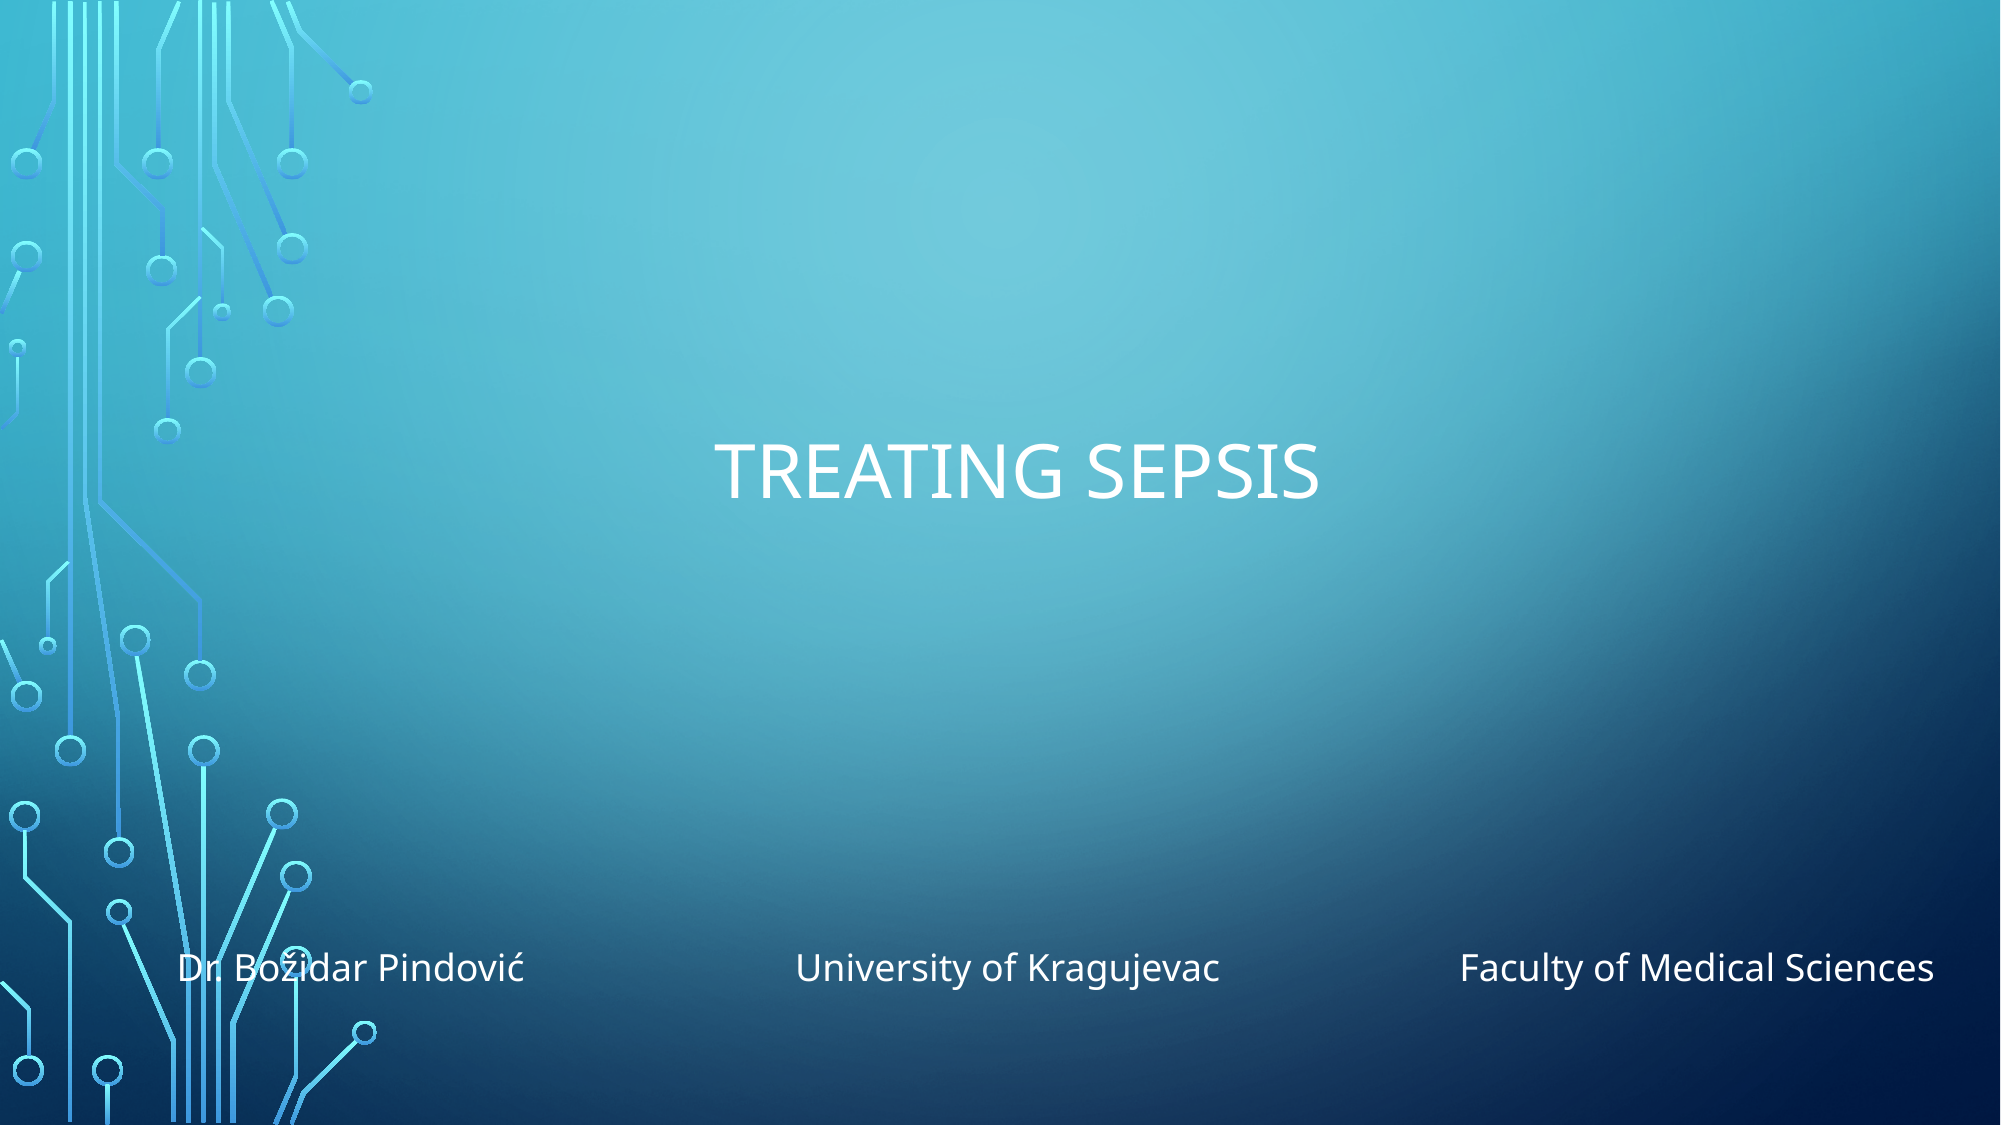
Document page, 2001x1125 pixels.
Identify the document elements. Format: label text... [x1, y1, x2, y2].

text_box University of Kragujevac [780, 936, 1236, 997]
text_box Faculty of Medical Sciences [1444, 936, 1951, 997]
title TREATING SEPSIS [72, 299, 1965, 522]
text_box Dr. Božidar Pindović [161, 936, 540, 997]
